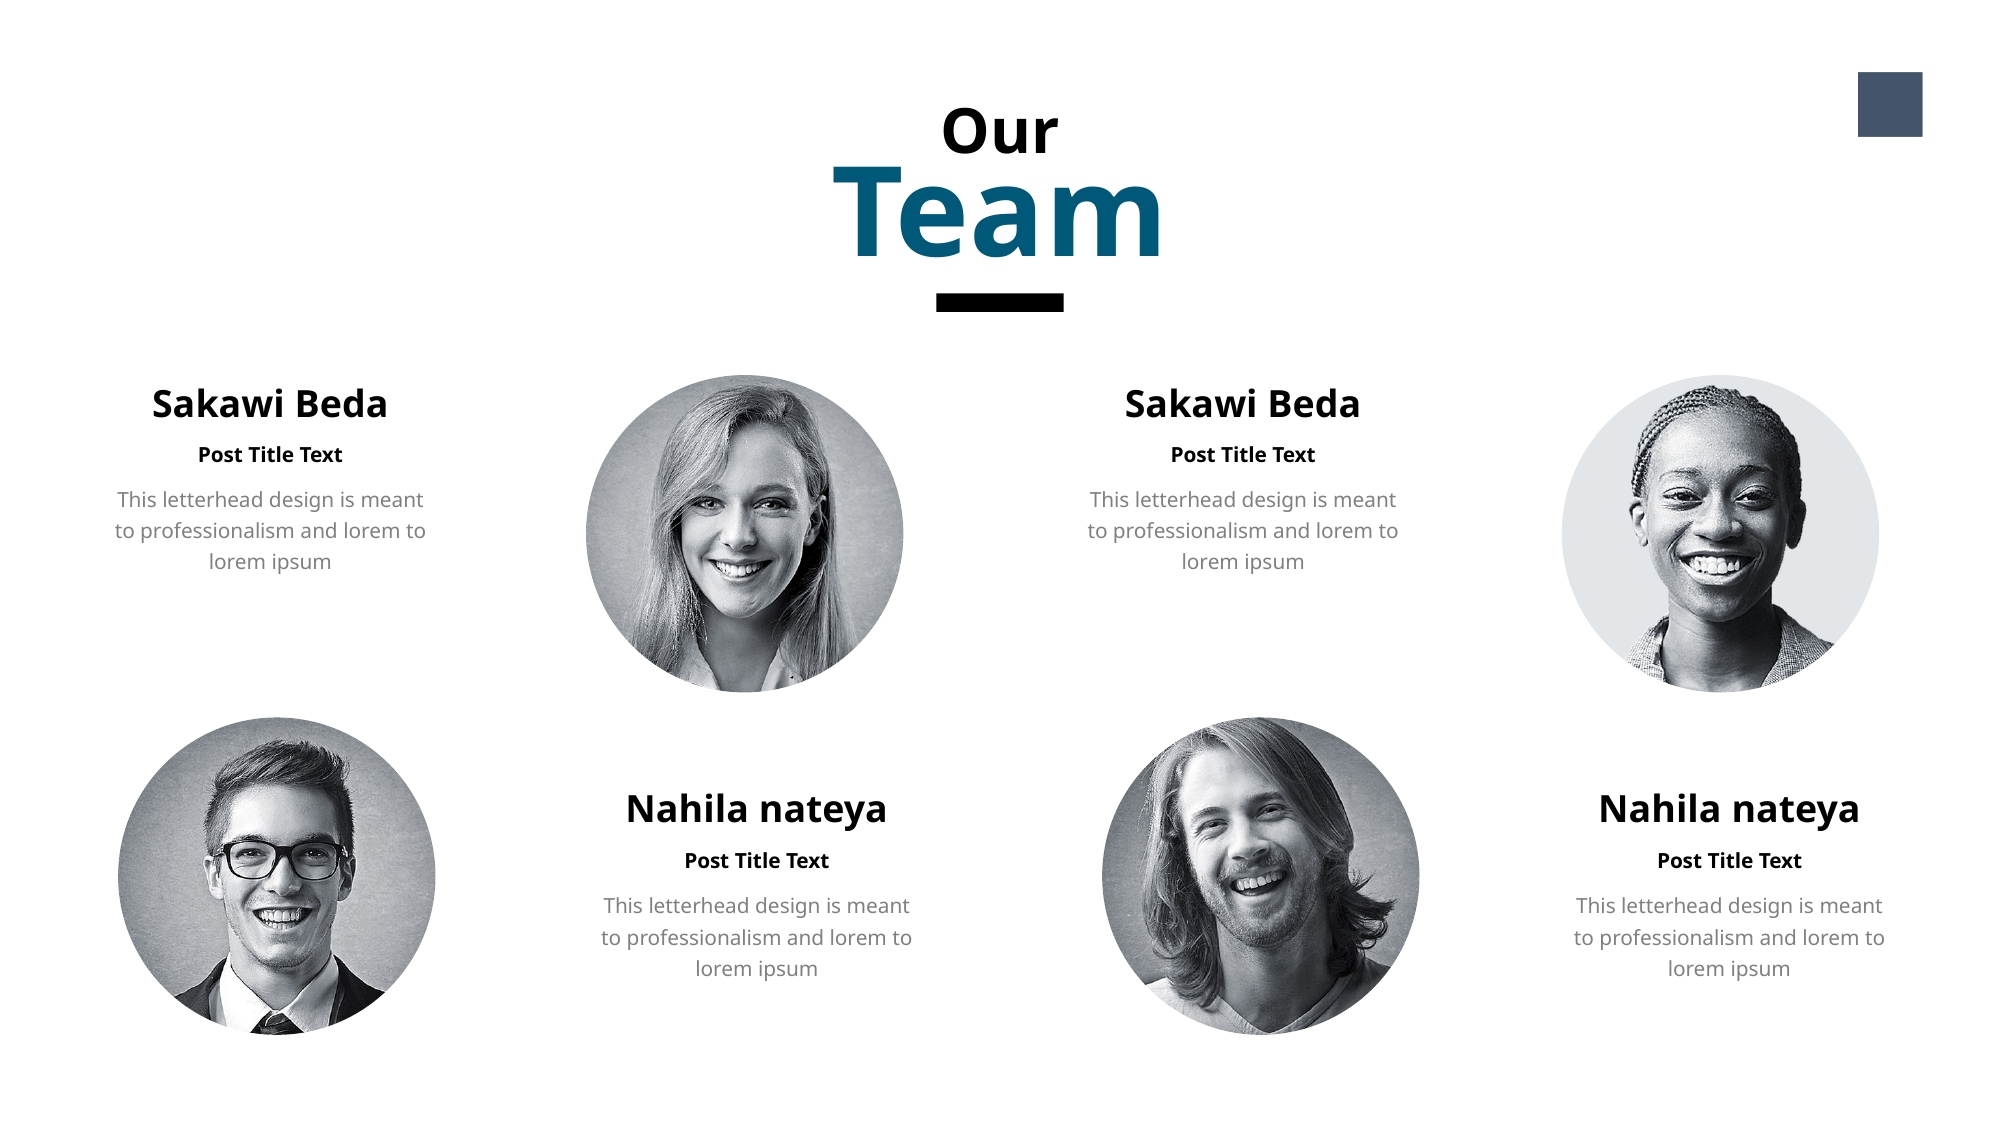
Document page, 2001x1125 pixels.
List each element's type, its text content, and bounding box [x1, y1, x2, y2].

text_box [105, 375, 436, 559]
picture [1561, 375, 1880, 693]
picture [585, 375, 904, 693]
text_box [1564, 781, 1895, 966]
text_box [1857, 130, 1924, 138]
text_box [1857, 71, 1924, 78]
text_box Our Team [817, 44, 1183, 289]
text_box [1078, 375, 1409, 559]
picture [118, 717, 436, 1035]
text_box [935, 292, 1065, 313]
slide_number 12 [1854, 78, 1927, 130]
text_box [591, 781, 922, 966]
picture [1102, 717, 1420, 1035]
